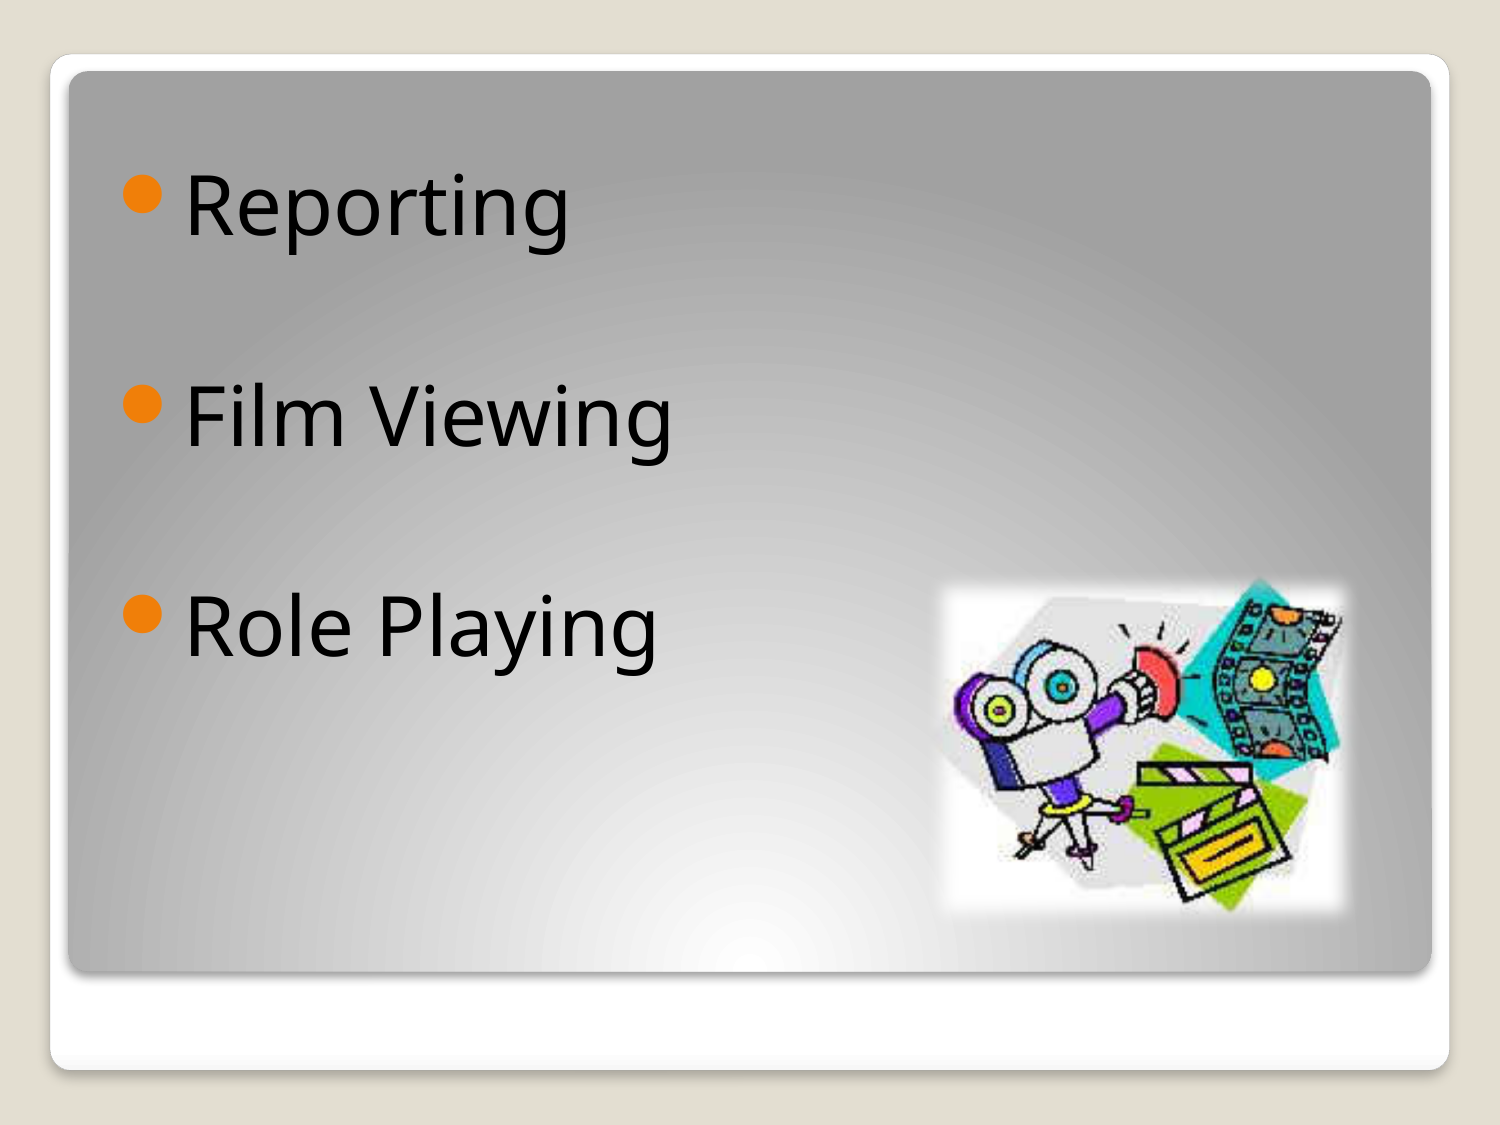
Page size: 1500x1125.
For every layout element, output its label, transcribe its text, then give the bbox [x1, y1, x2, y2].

list Reporting Film Viewing Role Playing [87, 137, 1430, 825]
picture [924, 568, 1363, 930]
